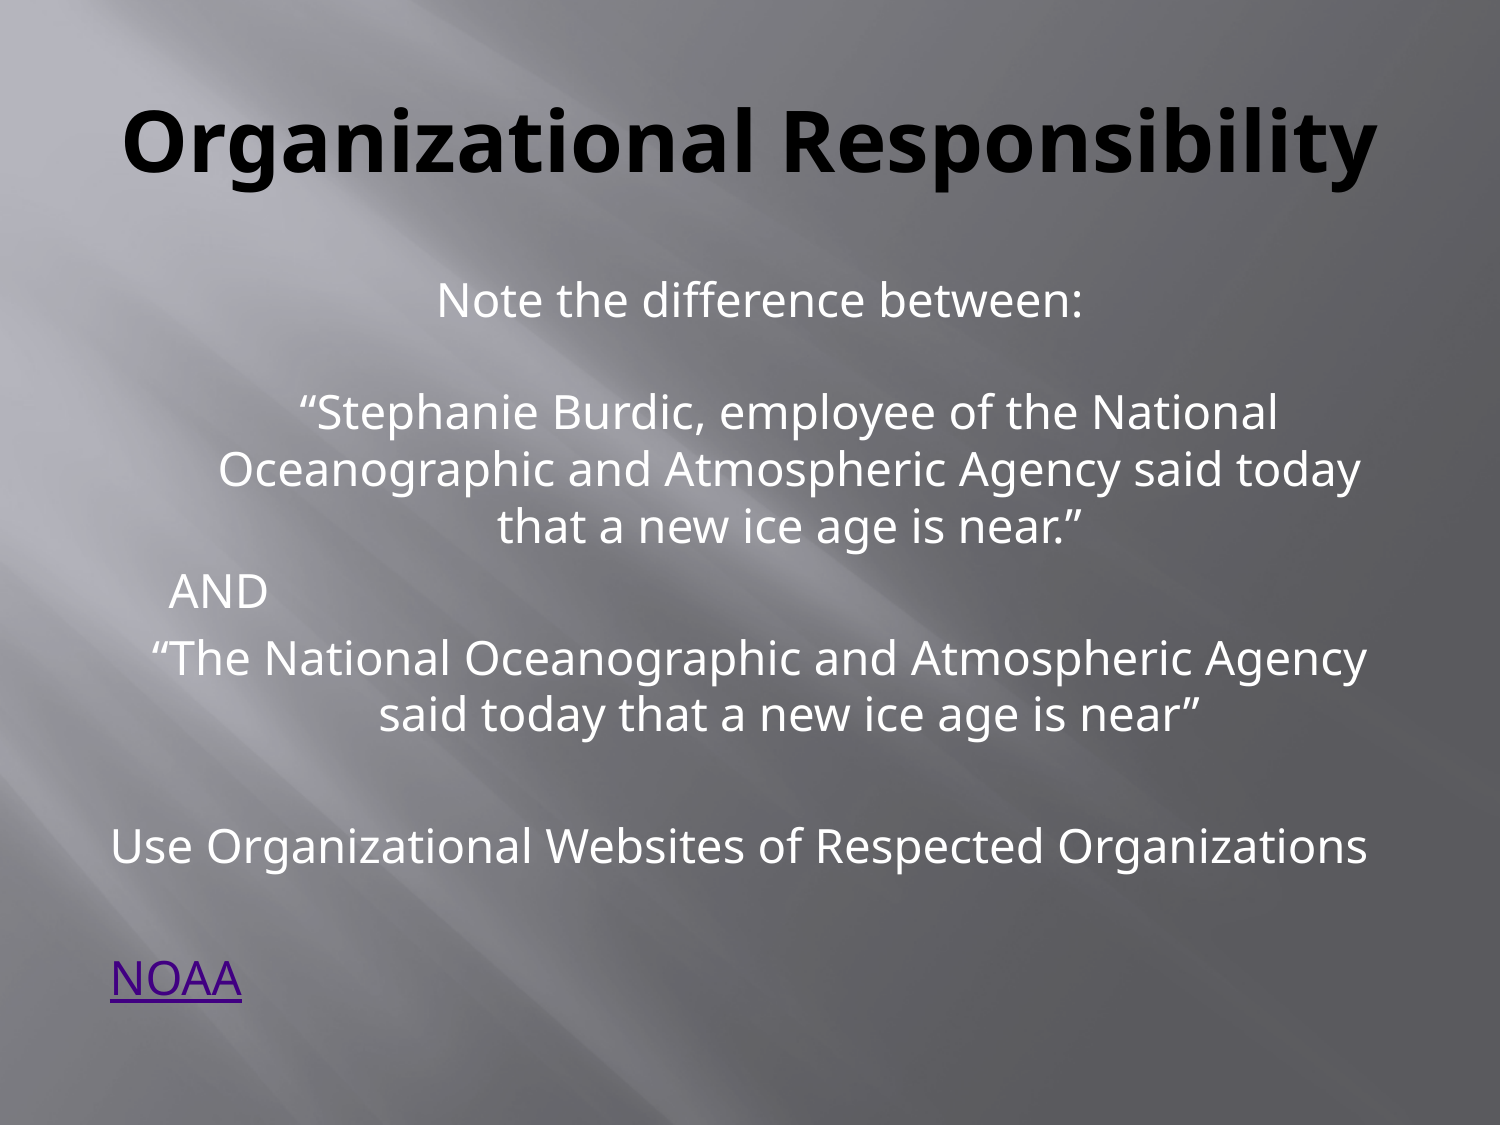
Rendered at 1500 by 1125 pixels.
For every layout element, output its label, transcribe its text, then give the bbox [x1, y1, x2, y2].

list Note the difference between: “Stephanie Burdic, employee of the National Oceanographic and Atmospheric Agency said today that a new ice age is near.” AND “The National Oceanographic and Atmospheric Agency said today that a new ice age is near” Use Organizational Websites of Respected Organizations NOAA [75, 262, 1425, 1035]
title Organizational Responsibility [75, 45, 1425, 233]
